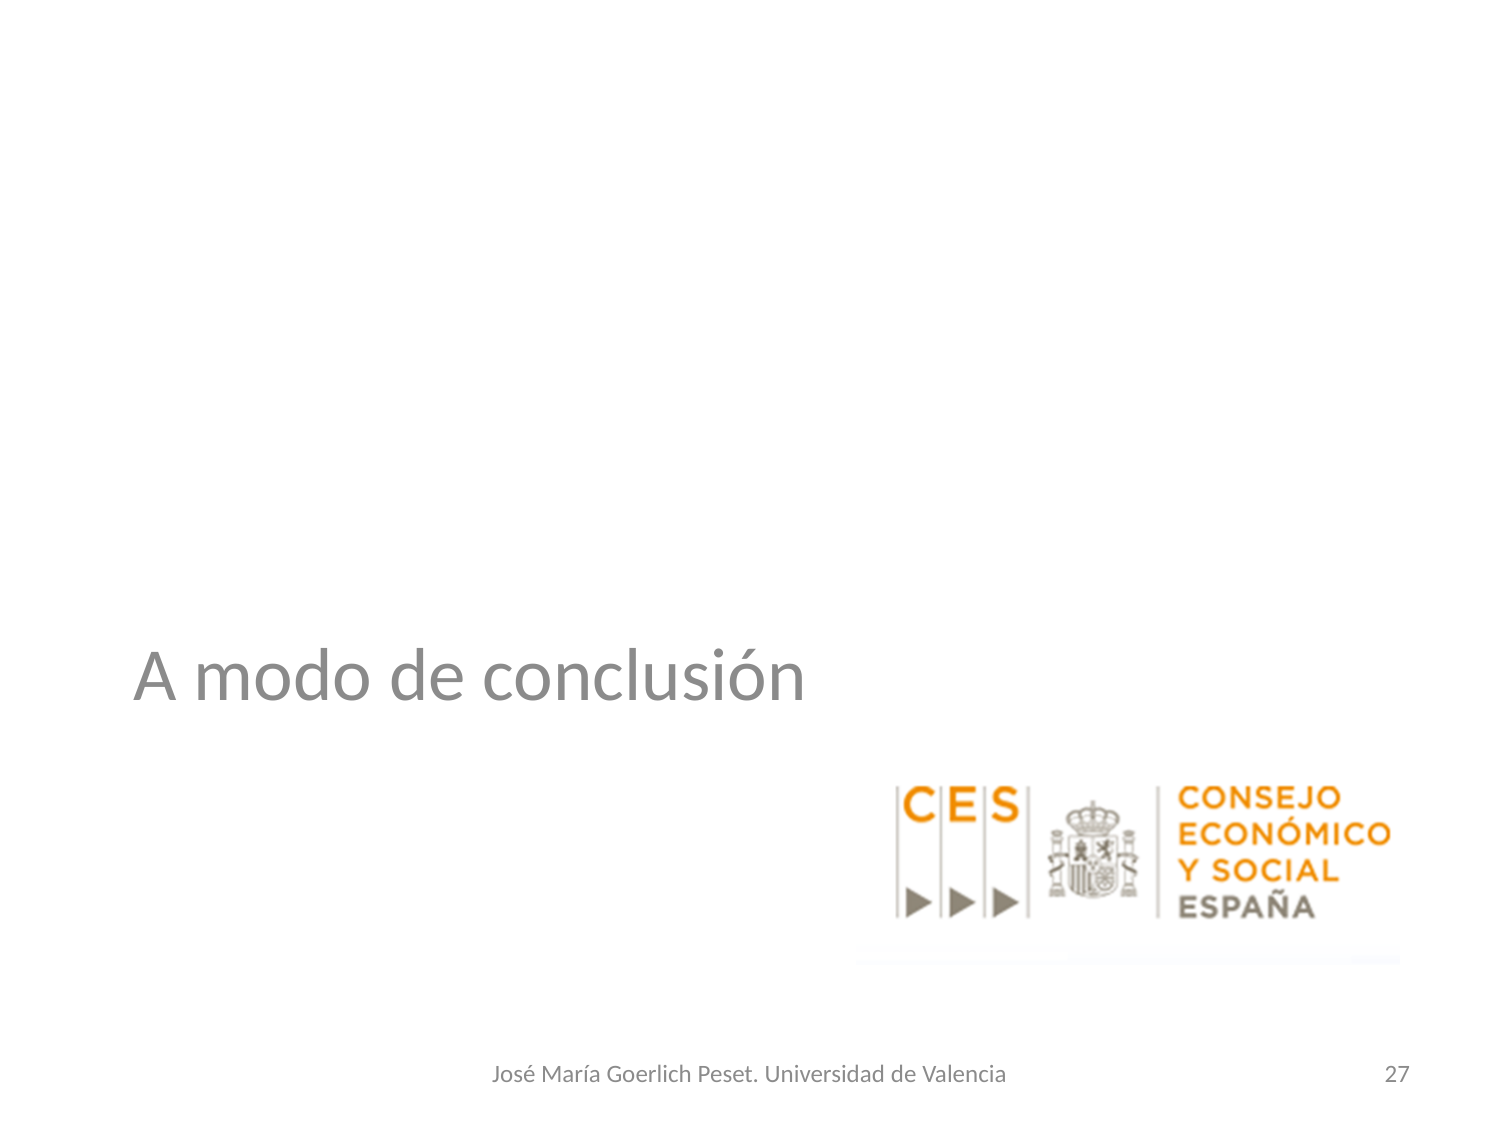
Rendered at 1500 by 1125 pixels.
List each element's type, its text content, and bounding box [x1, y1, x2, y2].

footer José María Goerlich Peset. Universidad de Valencia [442, 1042, 1058, 1103]
slide_number 27 [1074, 1042, 1425, 1103]
list A modo de conclusión [118, 476, 1394, 723]
picture [856, 738, 1400, 965]
